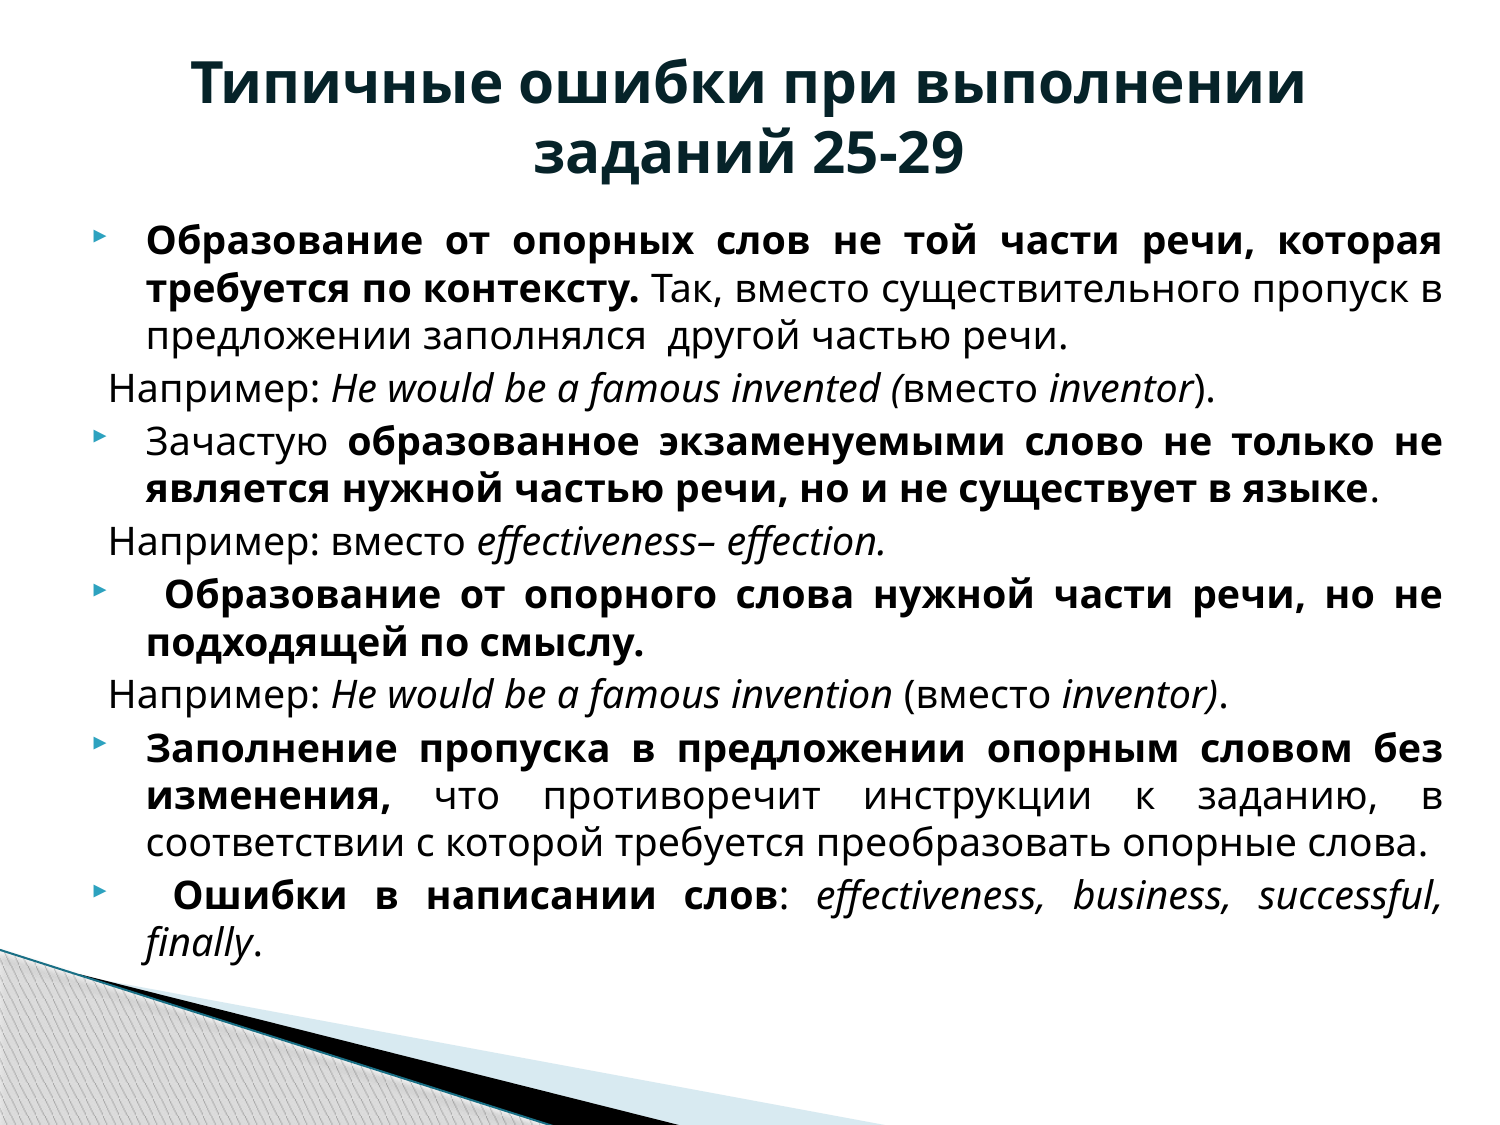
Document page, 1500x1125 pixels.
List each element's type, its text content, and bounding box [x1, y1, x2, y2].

list Образование от опорных слов не той части речи, которая требуется по контексту. Так, вместо существительного пропуск в предложении заполнялся другой частью речи. Например: He would be a famous invented (вместо inventor). Зачастую образованное экзаменуемыми слово не только не является нужной частью речи, но и не существует в языке. Например: вместо effectiveness– effection. Образование от опорного слова нужной части речи, но не подходящей по смыслу. Например: He would be a famous invention (вместо inventor). Заполнение пропуска в предложении опорным словом без изменения, что противоречит инструкции к заданию, в соответствии с которой требуется преобразовать опорные слова. Ошибки в написании слов: effectiveness, business, successful, finally. [76, 208, 1459, 1047]
title Типичные ошибки при выполнении заданий 25-29 [75, 45, 1424, 185]
